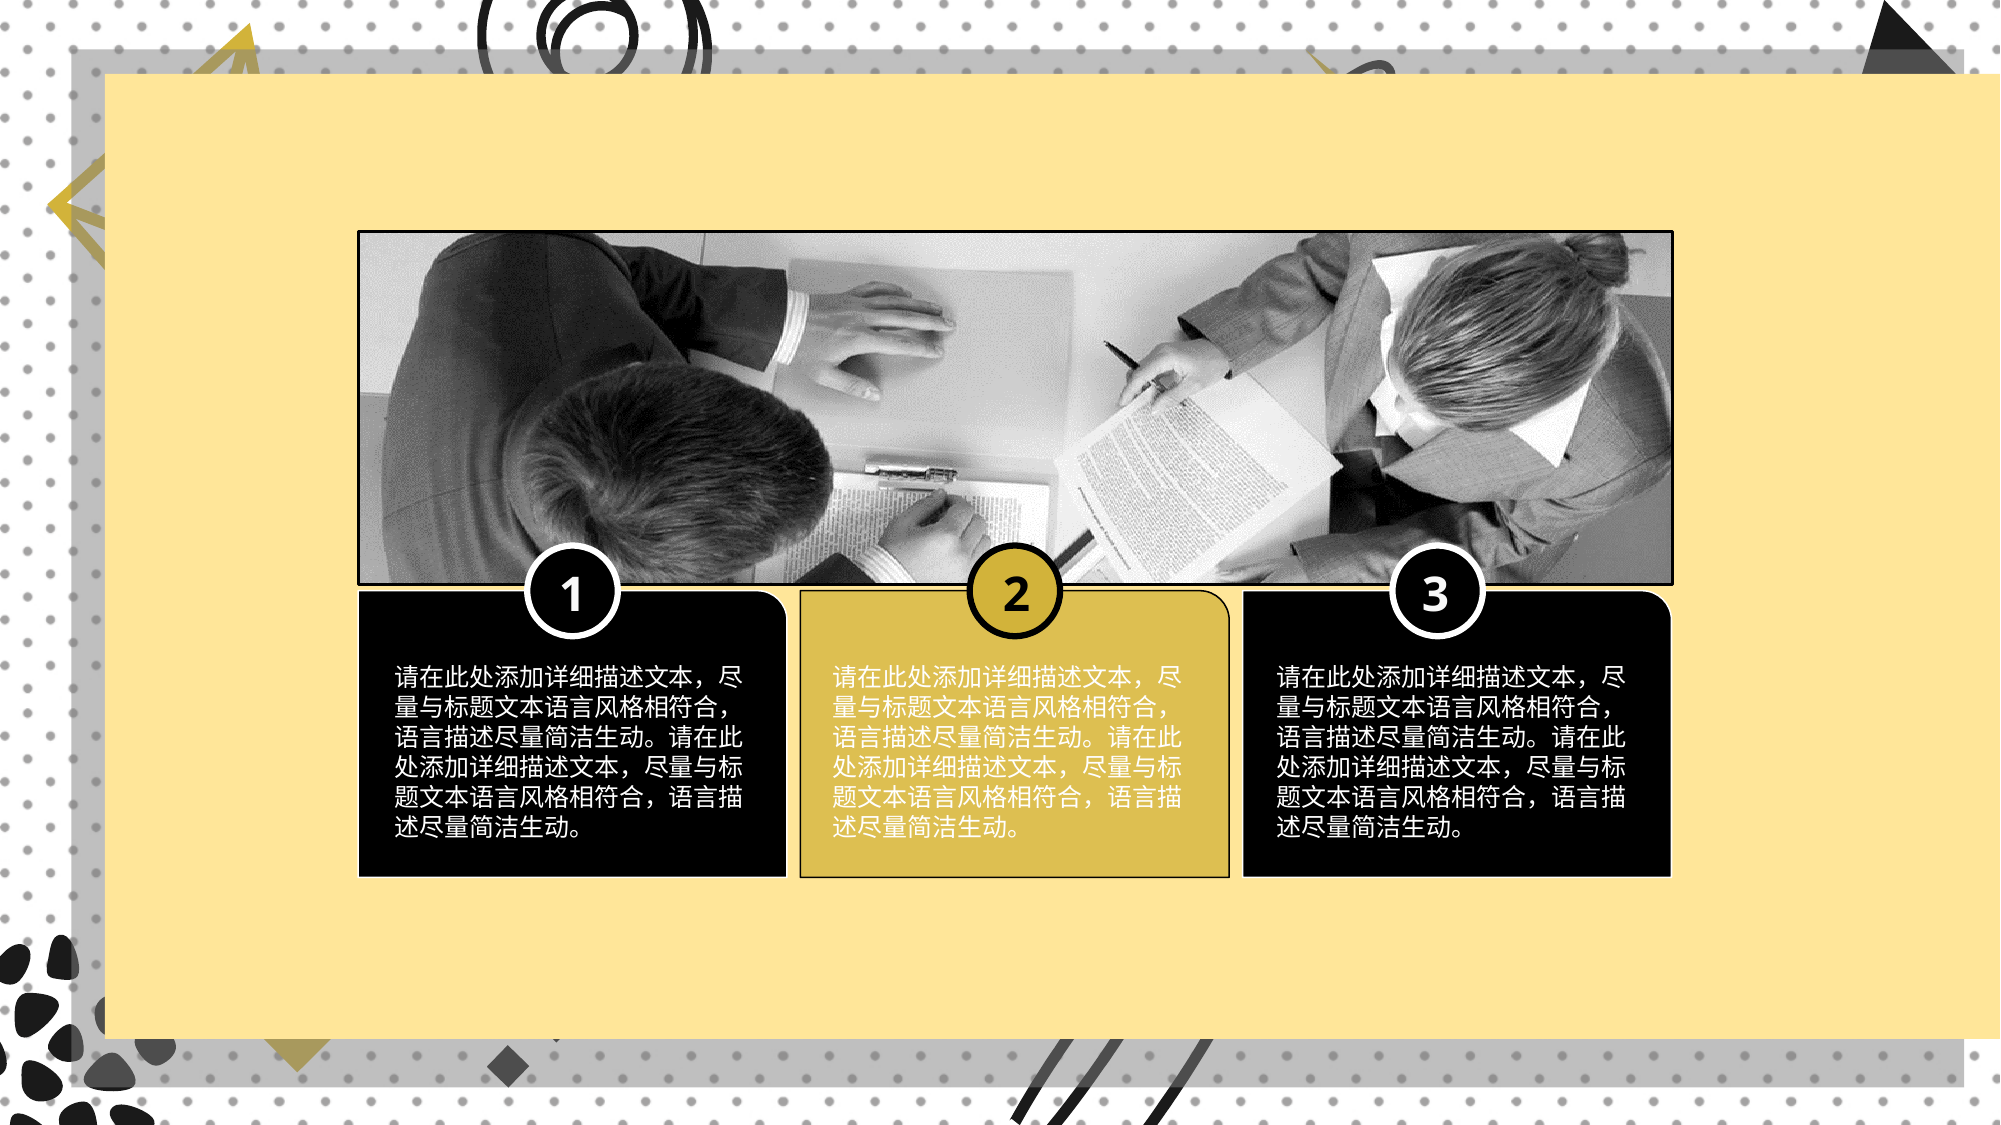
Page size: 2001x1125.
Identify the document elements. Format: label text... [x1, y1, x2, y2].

text_box [800, 590, 1230, 878]
text_box [989, 628, 1041, 637]
text_box 请在此处添加详细描述文本，尽量与标题文本语言风格相符合，语言描述尽量简洁生动。请在此处添加详细描述文本，尽量与标题文本语言风格相符合，语言描述尽量简洁生动。 [1265, 655, 1652, 847]
text_box [527, 545, 618, 627]
text_box 2 [988, 558, 1045, 628]
text_box 1 [544, 558, 601, 628]
text_box 3 [1407, 558, 1464, 628]
text_box [1392, 545, 1483, 637]
text_box 请在此处添加详细描述文本，尽量与标题文本语言风格相符合，语言描述尽量简洁生动。请在此处添加详细描述文本，尽量与标题文本语言风格相符合，语言描述尽量简洁生动。 [382, 655, 770, 847]
text_box [969, 545, 1061, 628]
text_box [358, 231, 1673, 585]
text_box [546, 628, 599, 637]
text_box 请在此处添加详细描述文本，尽量与标题文本语言风格相符合，语言描述尽量简洁生动。请在此处添加详细描述文本，尽量与标题文本语言风格相符合，语言描述尽量简洁生动。 [821, 655, 1208, 847]
text_box [358, 590, 787, 878]
text_box [1242, 590, 1672, 878]
